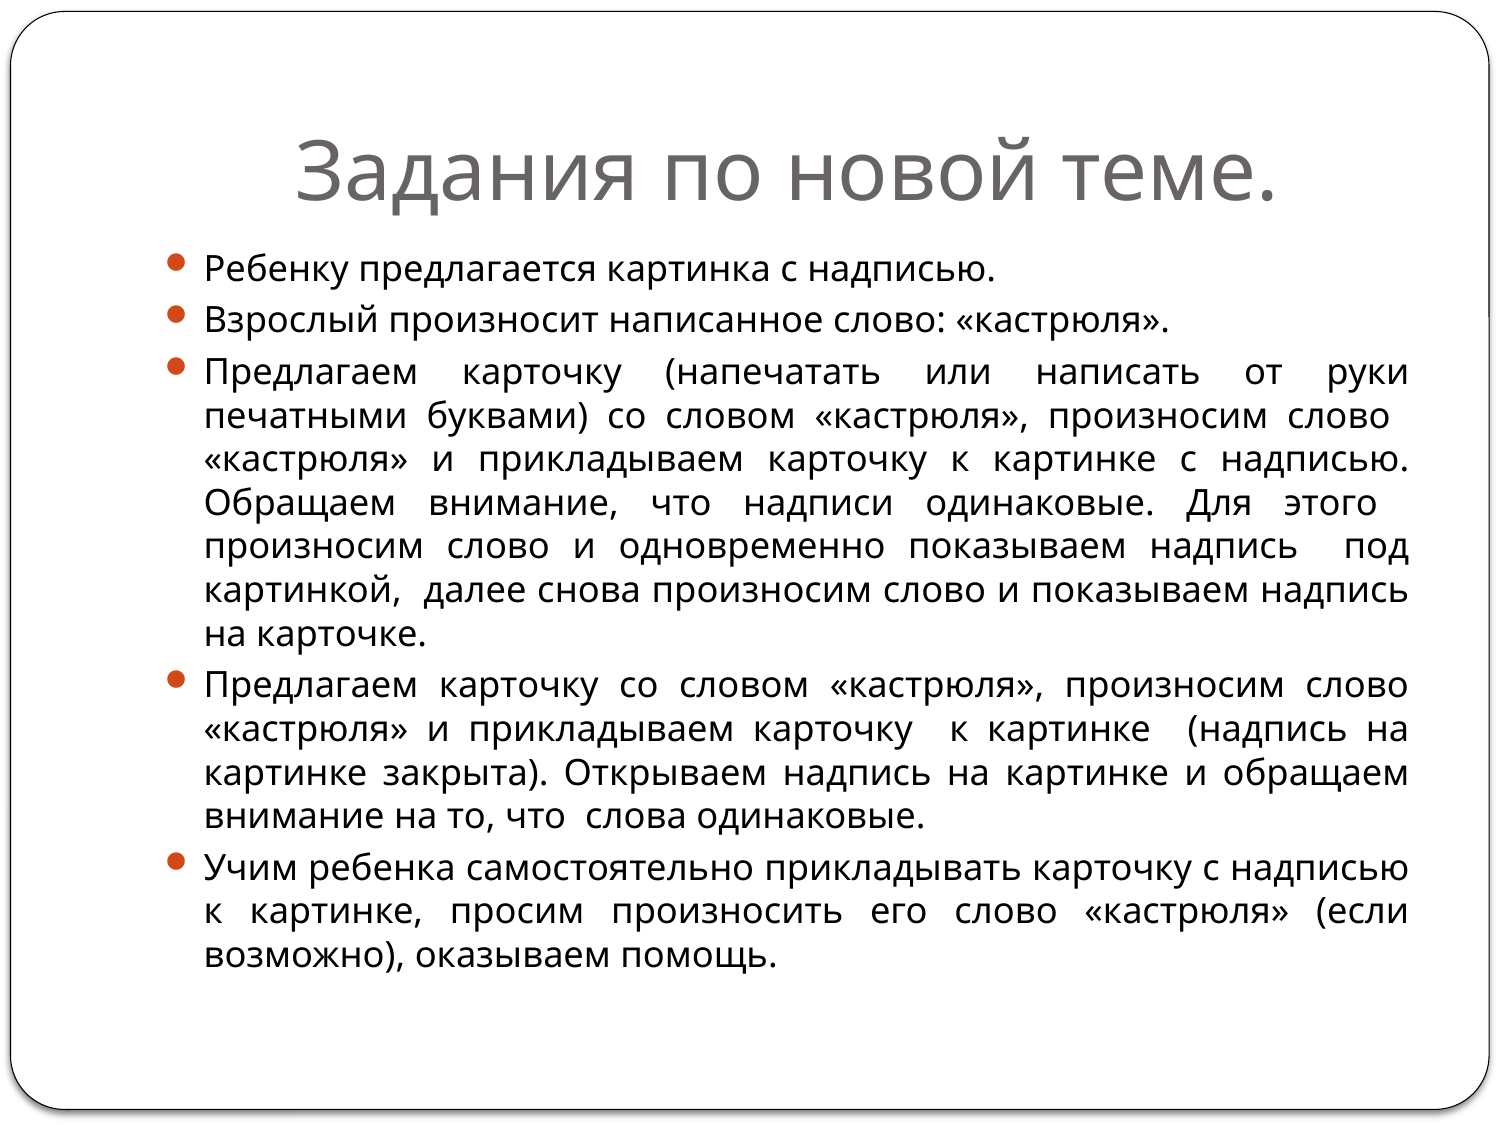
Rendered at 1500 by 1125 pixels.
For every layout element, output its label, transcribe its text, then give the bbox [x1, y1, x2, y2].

title Задания по новой теме. [150, 45, 1425, 233]
list Ребенку предлагается картинка с надписью. Взрослый произносит написанное слово: «кастрюля». Предлагаем карточку (напечатать или написать от руки печатными буквами) со словом «кастрюля», произносим слово «кастрюля» и прикладываем карточку к картинке с надписью. Обращаем внимание, что надписи одинаковые. Для этого произносим слово и одновременно показываем надпись под картинкой, далее снова произносим слово и показываем надпись на карточке. Предлагаем карточку со словом «кастрюля», произносим слово «кастрюля» и прикладываем карточку к картинке (надпись на картинке закрыта). Открываем надпись на картинке и обращаем внимание на то, что слова одинаковые. Учим ребенка самостоятельно прикладывать карточку с надписью к картинке, просим произносить его слово «кастрюля» (если возможно), оказываем помощь. [150, 237, 1425, 988]
